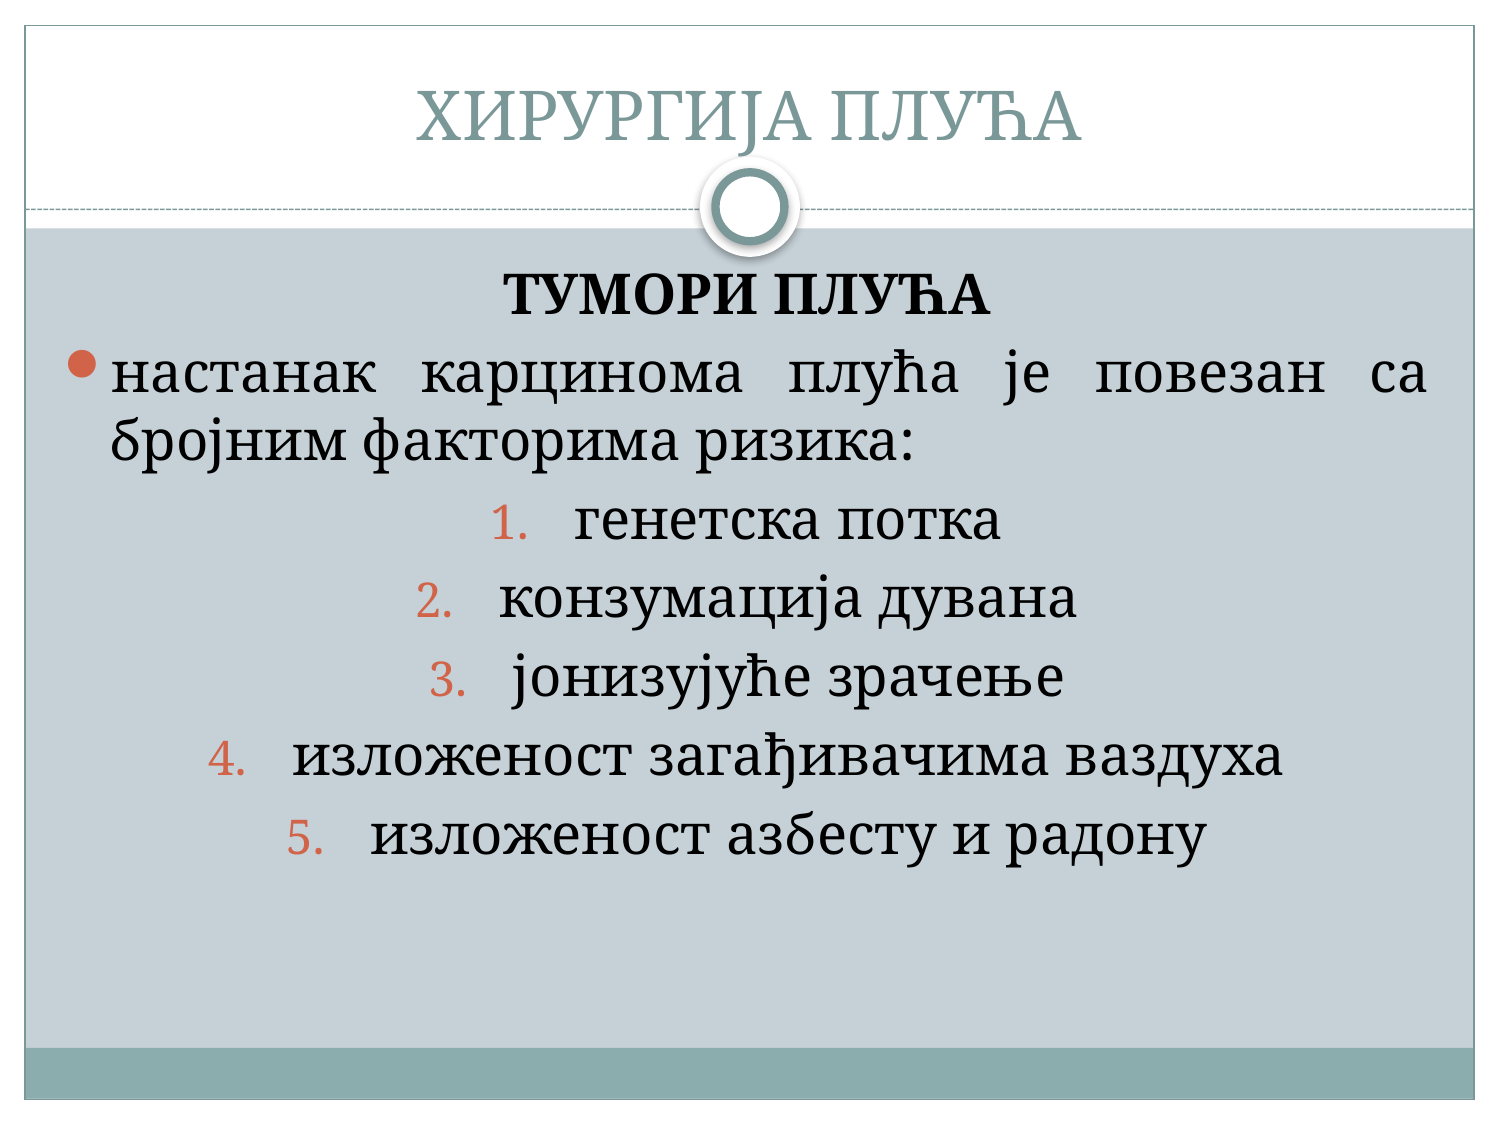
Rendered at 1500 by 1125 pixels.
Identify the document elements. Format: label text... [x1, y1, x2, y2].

title ХИРУРГИЈА ПЛУЋА [49, 37, 1450, 162]
list ТУМОРИ ПЛУЋА настанак карцинома плућа је повезан са бројним факторима ризика: генетска потка конзумација дувана јонизујуће зрачење изложеност загађивачима ваздуха изложеност азбесту и радону [49, 250, 1445, 1001]
